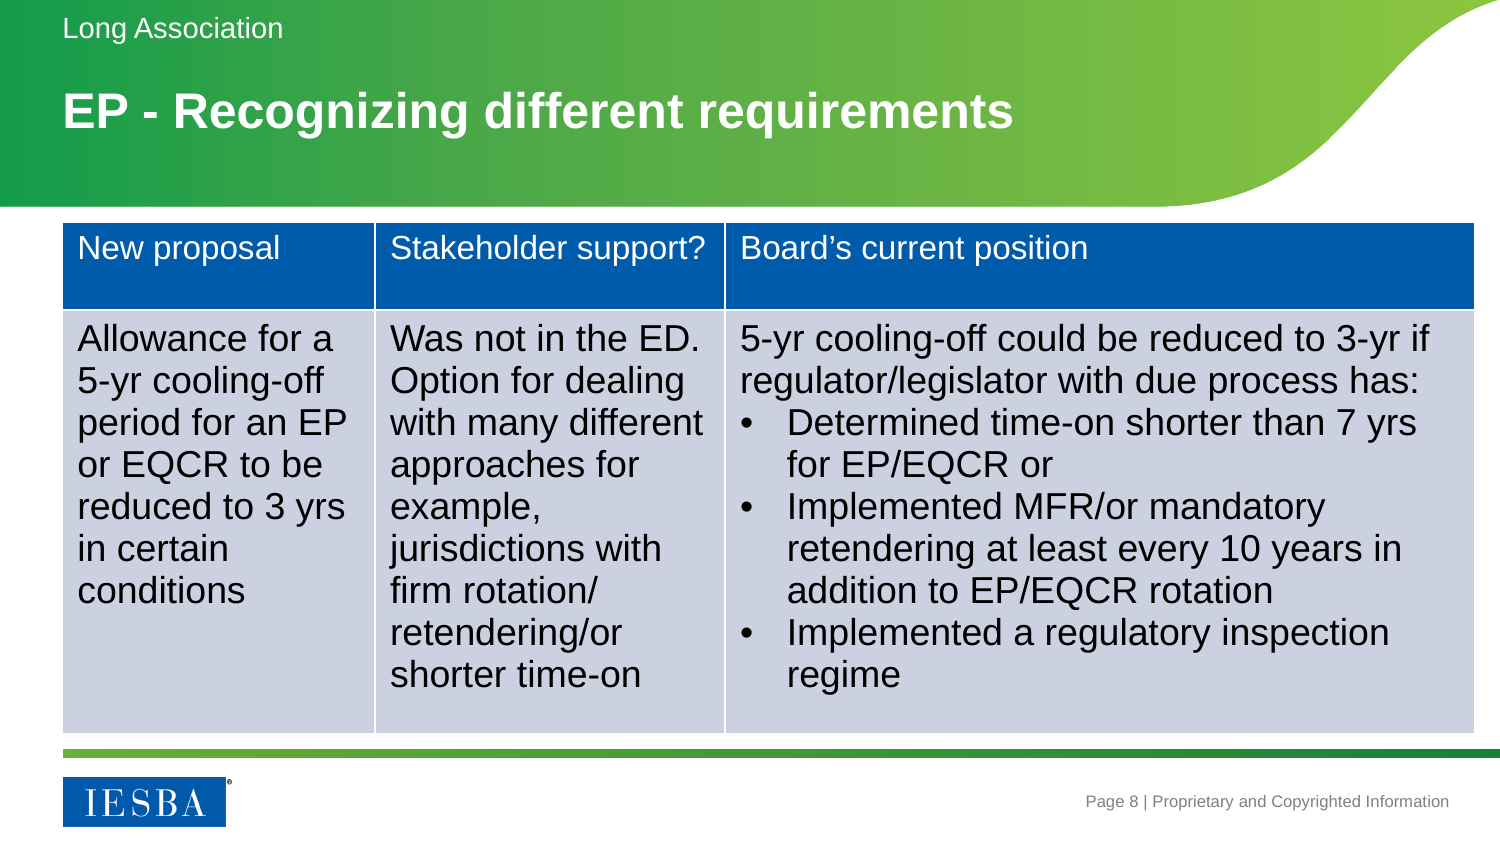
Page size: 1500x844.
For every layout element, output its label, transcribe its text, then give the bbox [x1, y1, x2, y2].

table_cell 5-yr cooling-off could be reduced to 3-yr if regulator/legislator with due process has: Determined time-on shorter than 7 yrs for EP/EQCR or Implemented MFR/or mandatory retendering at least every 10 years in addition to EP/EQCR rotation Implemented a regulatory inspection regime [726, 311, 1474, 733]
picture [0, 0, 1500, 207]
table_header Stakeholder support? [376, 223, 724, 309]
picture [63, 777, 232, 827]
table_cell Allowance for a 5-yr cooling-off period for an EP or EQCR to be reduced to 3 yrs in certain conditions [63, 311, 374, 733]
table_header New proposal [63, 223, 374, 309]
table_cell Was not in the ED. Option for dealing with many different approaches for example, jurisdictions with firm rotation/ retendering/or shorter time-on [376, 311, 724, 733]
subtitle Long Association [62, 9, 500, 38]
table_header Board’s current position [726, 223, 1474, 309]
title EP - Recognizing different requirements [62, 75, 1300, 142]
